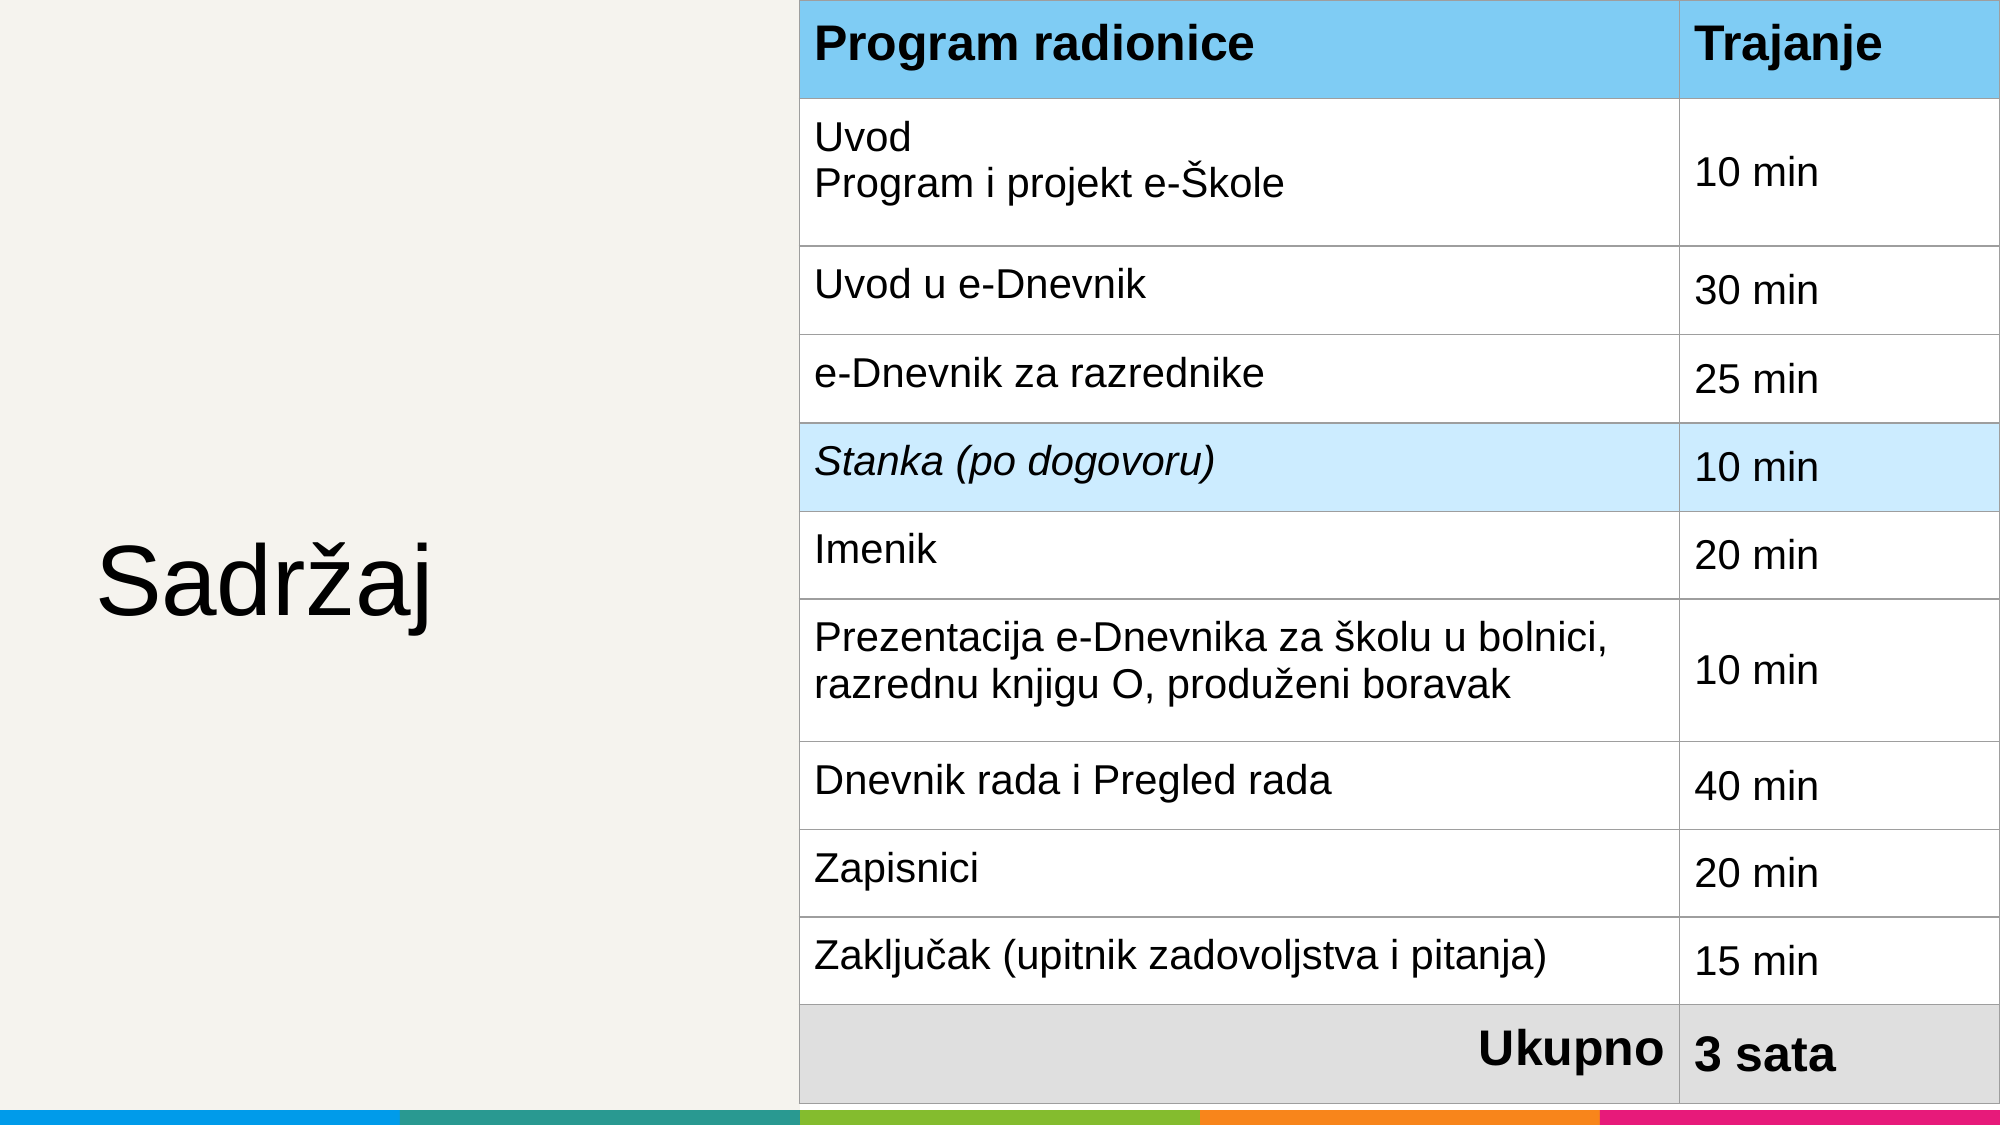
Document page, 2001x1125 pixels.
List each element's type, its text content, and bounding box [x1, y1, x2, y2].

table_cell Ukupno [800, 1005, 1679, 1103]
table_cell Imenik [800, 512, 1679, 598]
table_cell Zaključak (upitnik zadovoljstva i pitanja) [800, 918, 1679, 1004]
table_cell Dnevnik rada i Pregled rada [800, 742, 1679, 829]
table_cell 20 min [1680, 830, 1999, 916]
table_cell 10 min [1680, 99, 1999, 245]
table_cell 10 min [1680, 600, 1999, 741]
table_cell 30 min [1680, 247, 1999, 334]
table_cell Stanka (po dogovoru) [800, 424, 1679, 511]
table_cell 40 min [1680, 742, 1999, 829]
table_cell Uvod Program i projekt e-Škole [800, 99, 1679, 245]
table_cell Uvod u e-Dnevnik [800, 247, 1679, 334]
table_cell 20 min [1680, 512, 1999, 598]
table_cell 10 min [1680, 424, 1999, 511]
table_header Trajanje [1680, 1, 1999, 98]
table_cell Zapisnici [800, 830, 1679, 916]
table_cell e-Dnevnik za razrednike [800, 335, 1679, 422]
table_cell 15 min [1680, 918, 1999, 1004]
title Sadržaj [79, 480, 725, 645]
table_cell Prezentacija e-Dnevnika za školu u bolnici, razrednu knjigu O, produženi boravak [800, 600, 1679, 741]
table_cell 3 sata [1680, 1005, 1999, 1103]
table_header Program radionice [800, 1, 1679, 98]
table_cell 25 min [1680, 335, 1999, 422]
